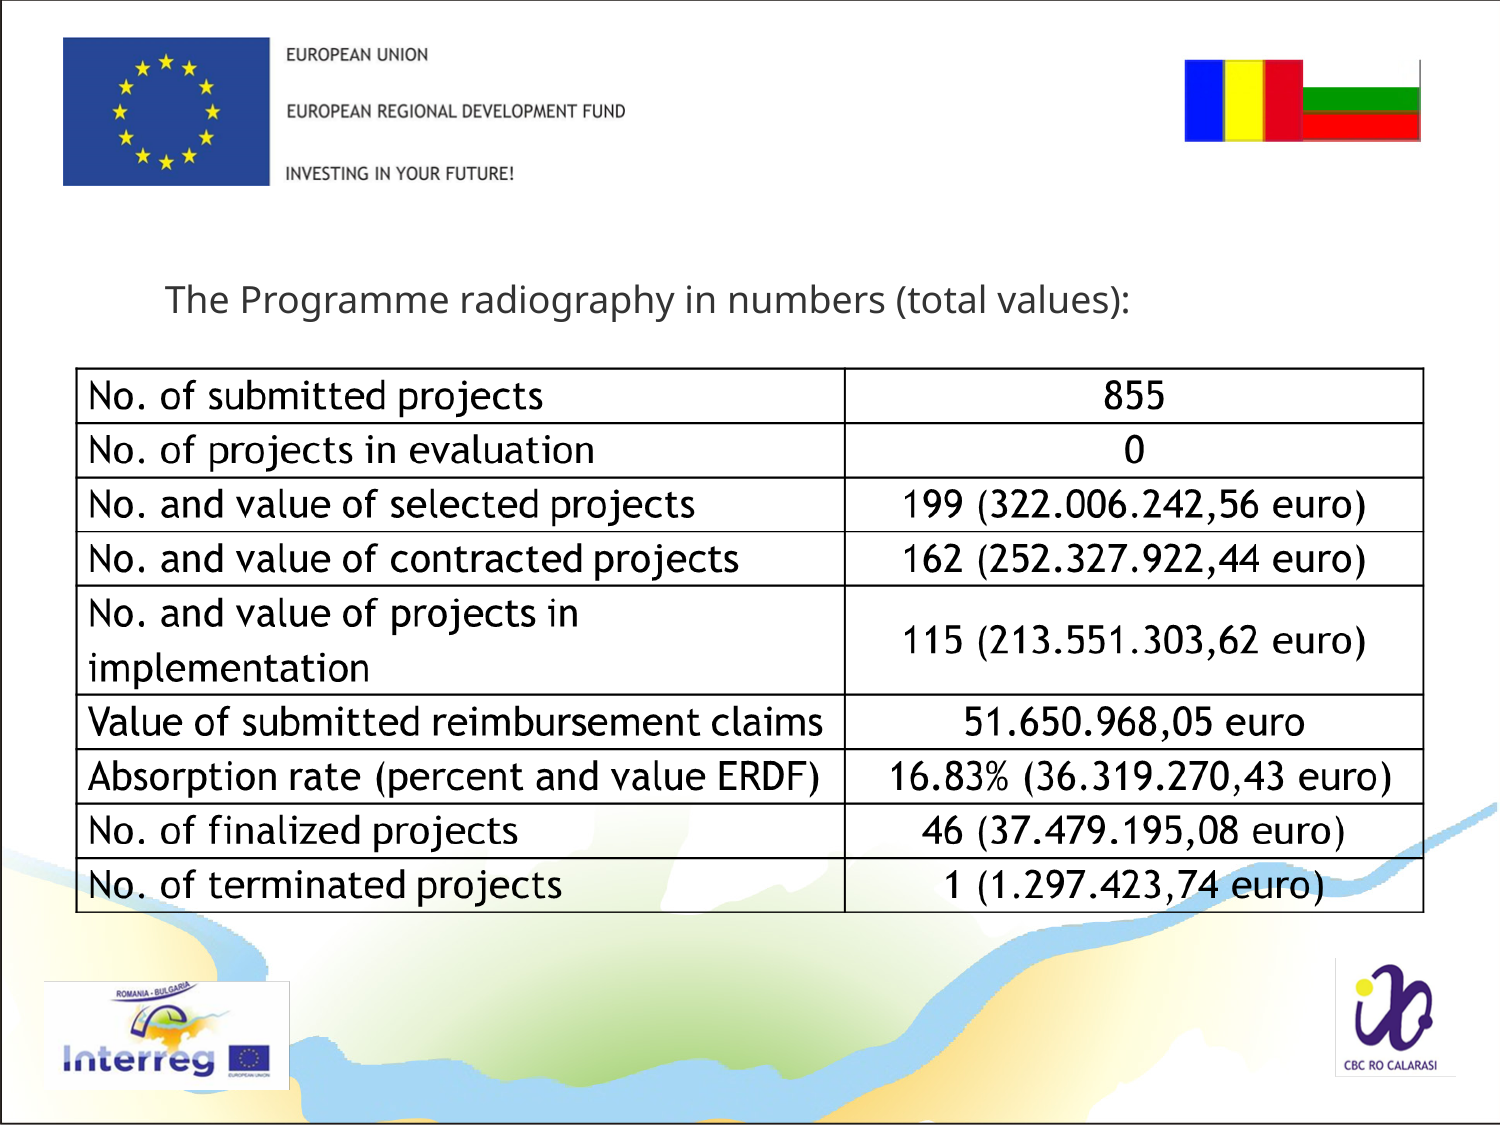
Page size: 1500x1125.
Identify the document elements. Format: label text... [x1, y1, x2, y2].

text_box The Programme radiography in numbers (total values): [149, 269, 1500, 329]
picture [0, 0, 1500, 1125]
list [74, 358, 1426, 931]
